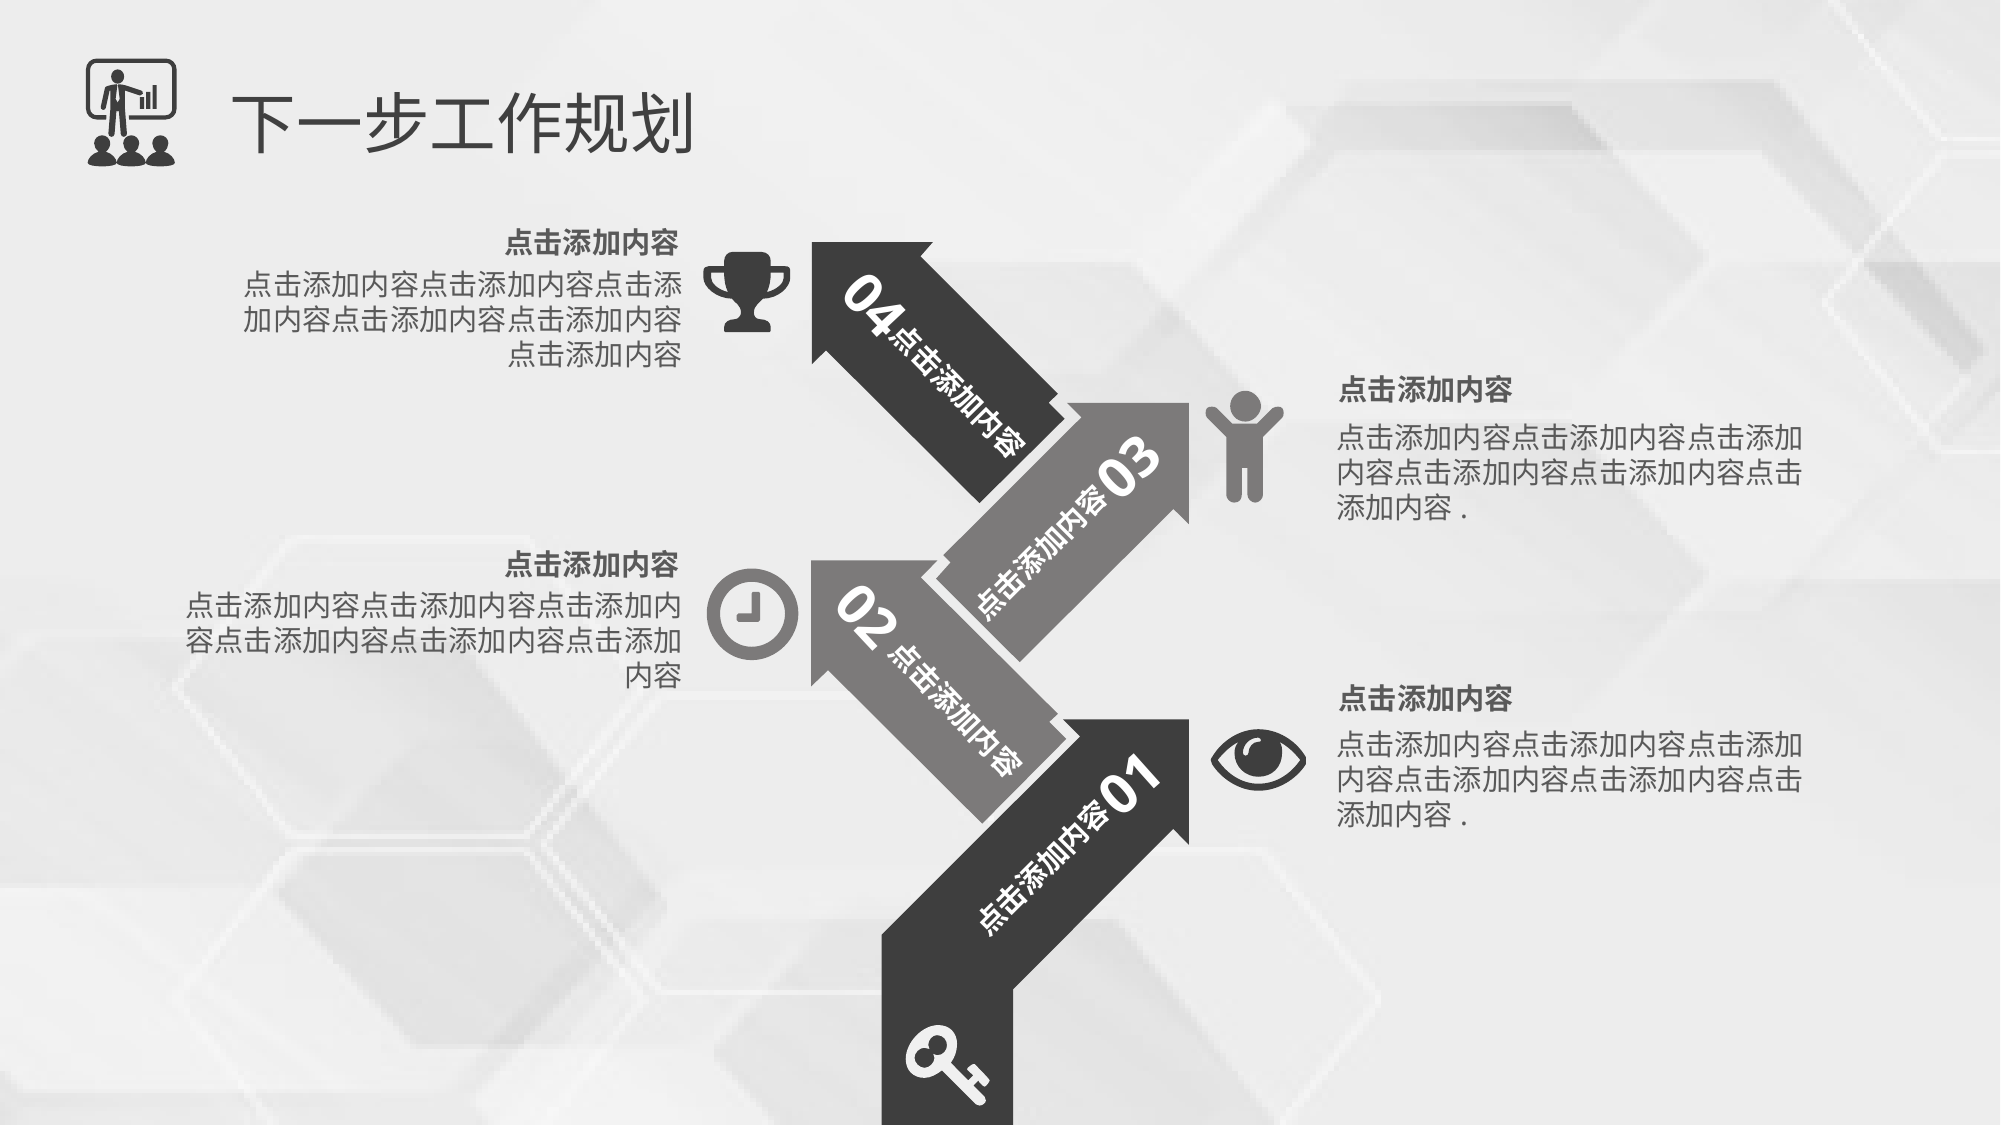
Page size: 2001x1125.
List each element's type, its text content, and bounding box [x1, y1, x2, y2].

text_box [703, 251, 791, 333]
text_box 点击添加内容 [884, 316, 1033, 466]
text_box 03 [1080, 419, 1173, 512]
text_box 点击添加内容 [965, 477, 1115, 627]
text_box 下一步工作规划 [214, 49, 739, 194]
text_box [811, 560, 1067, 824]
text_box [1336, 680, 1806, 833]
text_box 点击添加内容 [967, 792, 1117, 942]
text_box [1205, 406, 1284, 503]
text_box 01 [1083, 735, 1175, 828]
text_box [223, 224, 683, 373]
text_box [1210, 729, 1306, 791]
text_box 点击添加内容 [882, 633, 1030, 785]
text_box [184, 545, 683, 694]
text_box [1336, 371, 1806, 526]
text_box 02 [823, 568, 916, 661]
text_box [706, 568, 799, 661]
picture [0, 0, 2001, 1125]
text_box [881, 719, 1189, 1125]
text_box [1230, 390, 1262, 422]
text_box 04 [830, 257, 923, 350]
text_box [936, 402, 1189, 663]
text_box [811, 242, 1065, 504]
text_box [905, 1025, 990, 1106]
